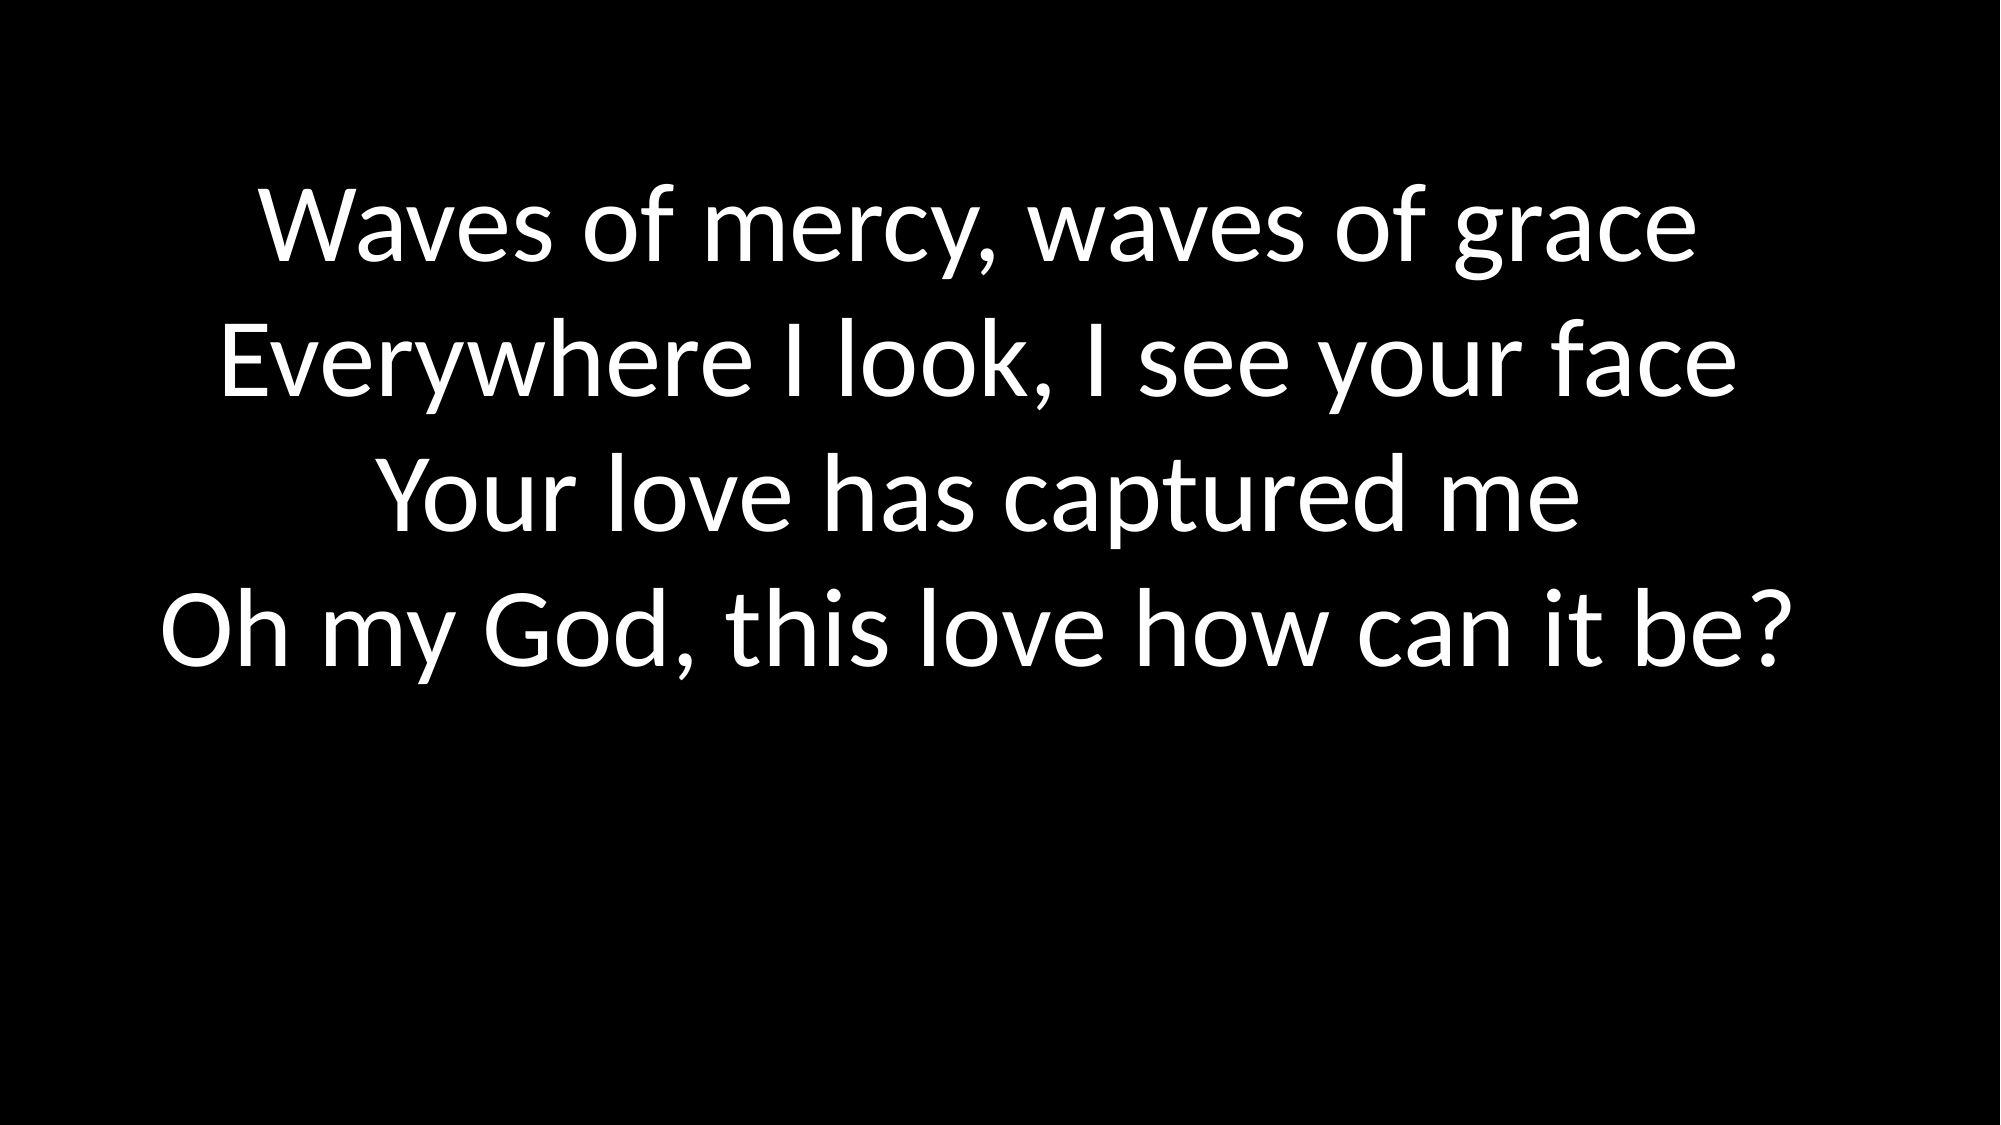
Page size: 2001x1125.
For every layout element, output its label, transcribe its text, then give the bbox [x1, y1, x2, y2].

list Waves of mercy, waves of grace Everywhere I look, I see your face Your love has captured me Oh my God, this love how can it be? [116, 141, 1842, 855]
